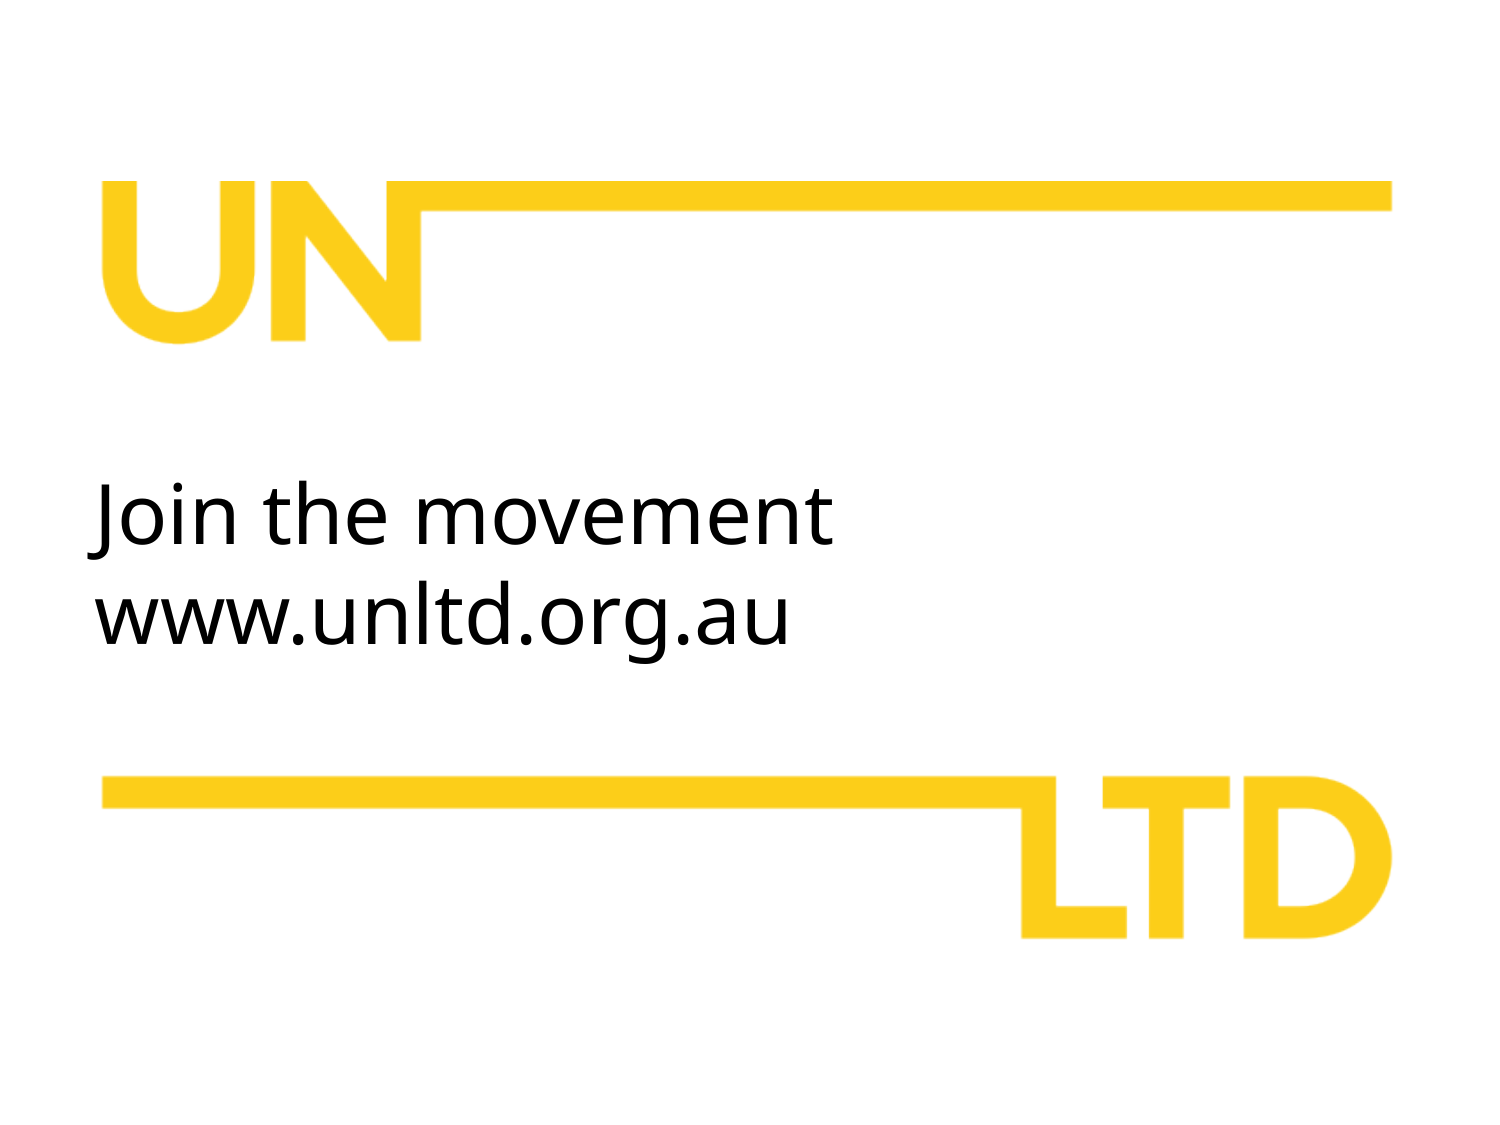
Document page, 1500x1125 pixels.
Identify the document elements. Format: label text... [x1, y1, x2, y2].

text_box Join the movement www.unltd.org.au [80, 453, 1420, 669]
picture [0, 181, 1500, 944]
